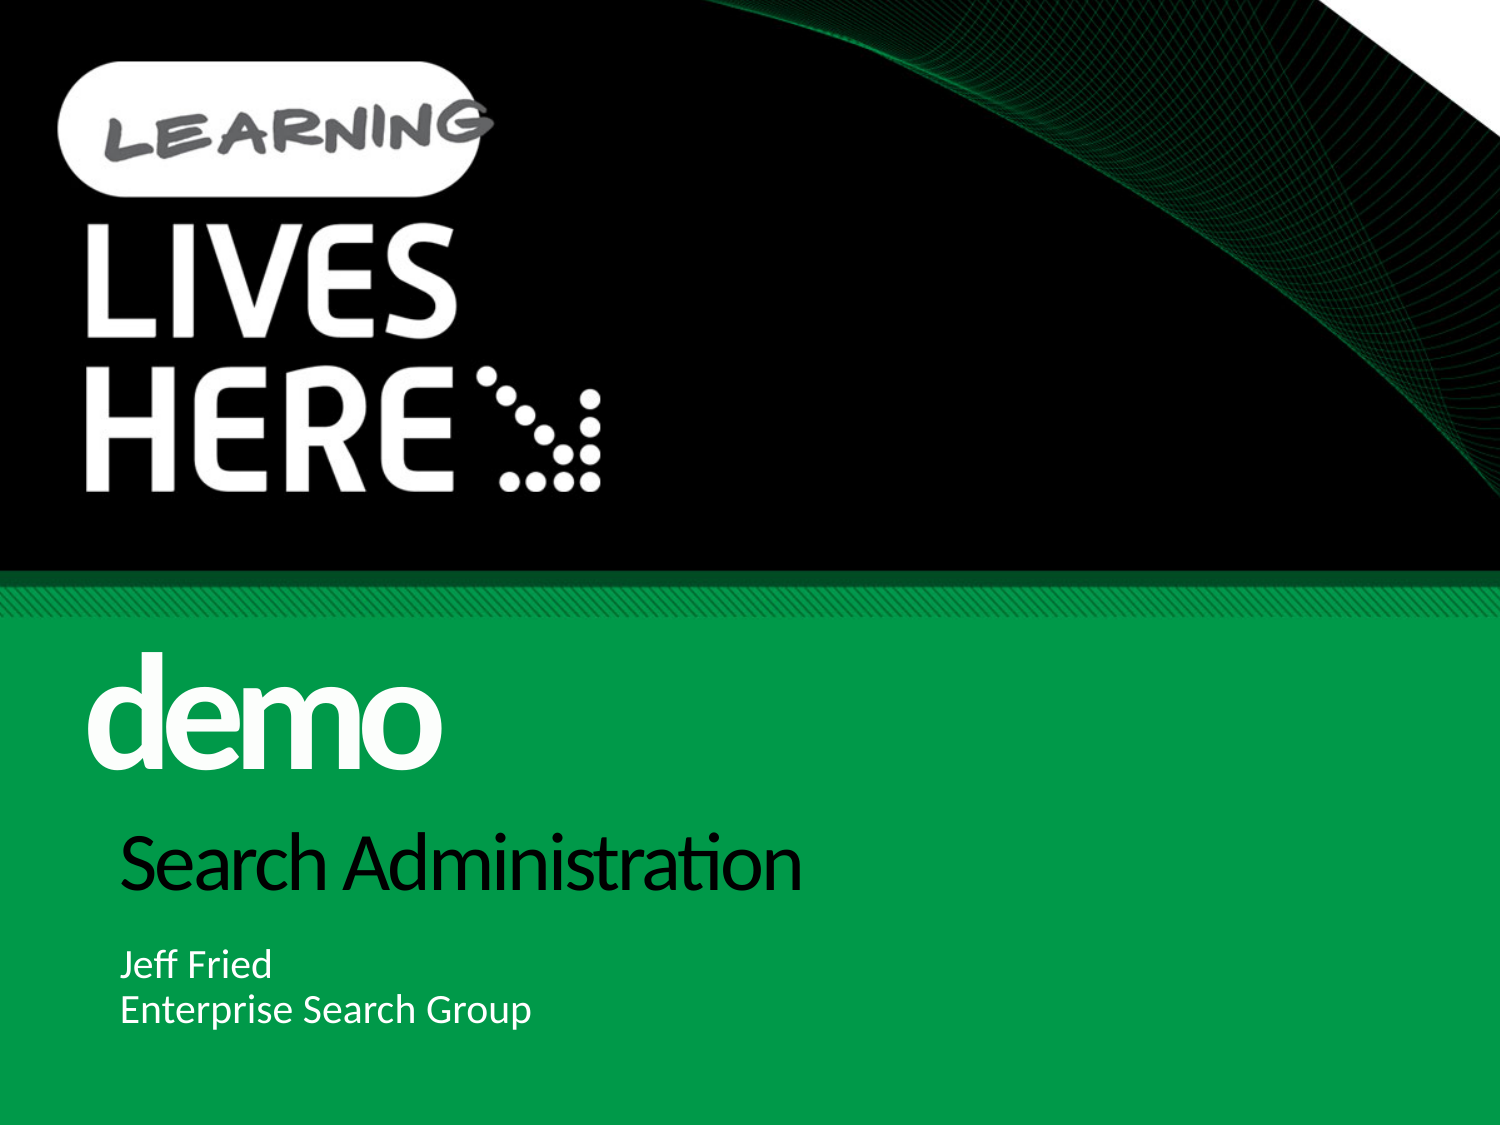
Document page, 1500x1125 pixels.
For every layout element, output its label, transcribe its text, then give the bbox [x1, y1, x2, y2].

list demo [83, 625, 1344, 800]
title Search Administration [119, 818, 1375, 943]
subtitle Jeff Fried Enterprise Search Group [119, 942, 1236, 1019]
picture [0, 0, 1500, 1125]
